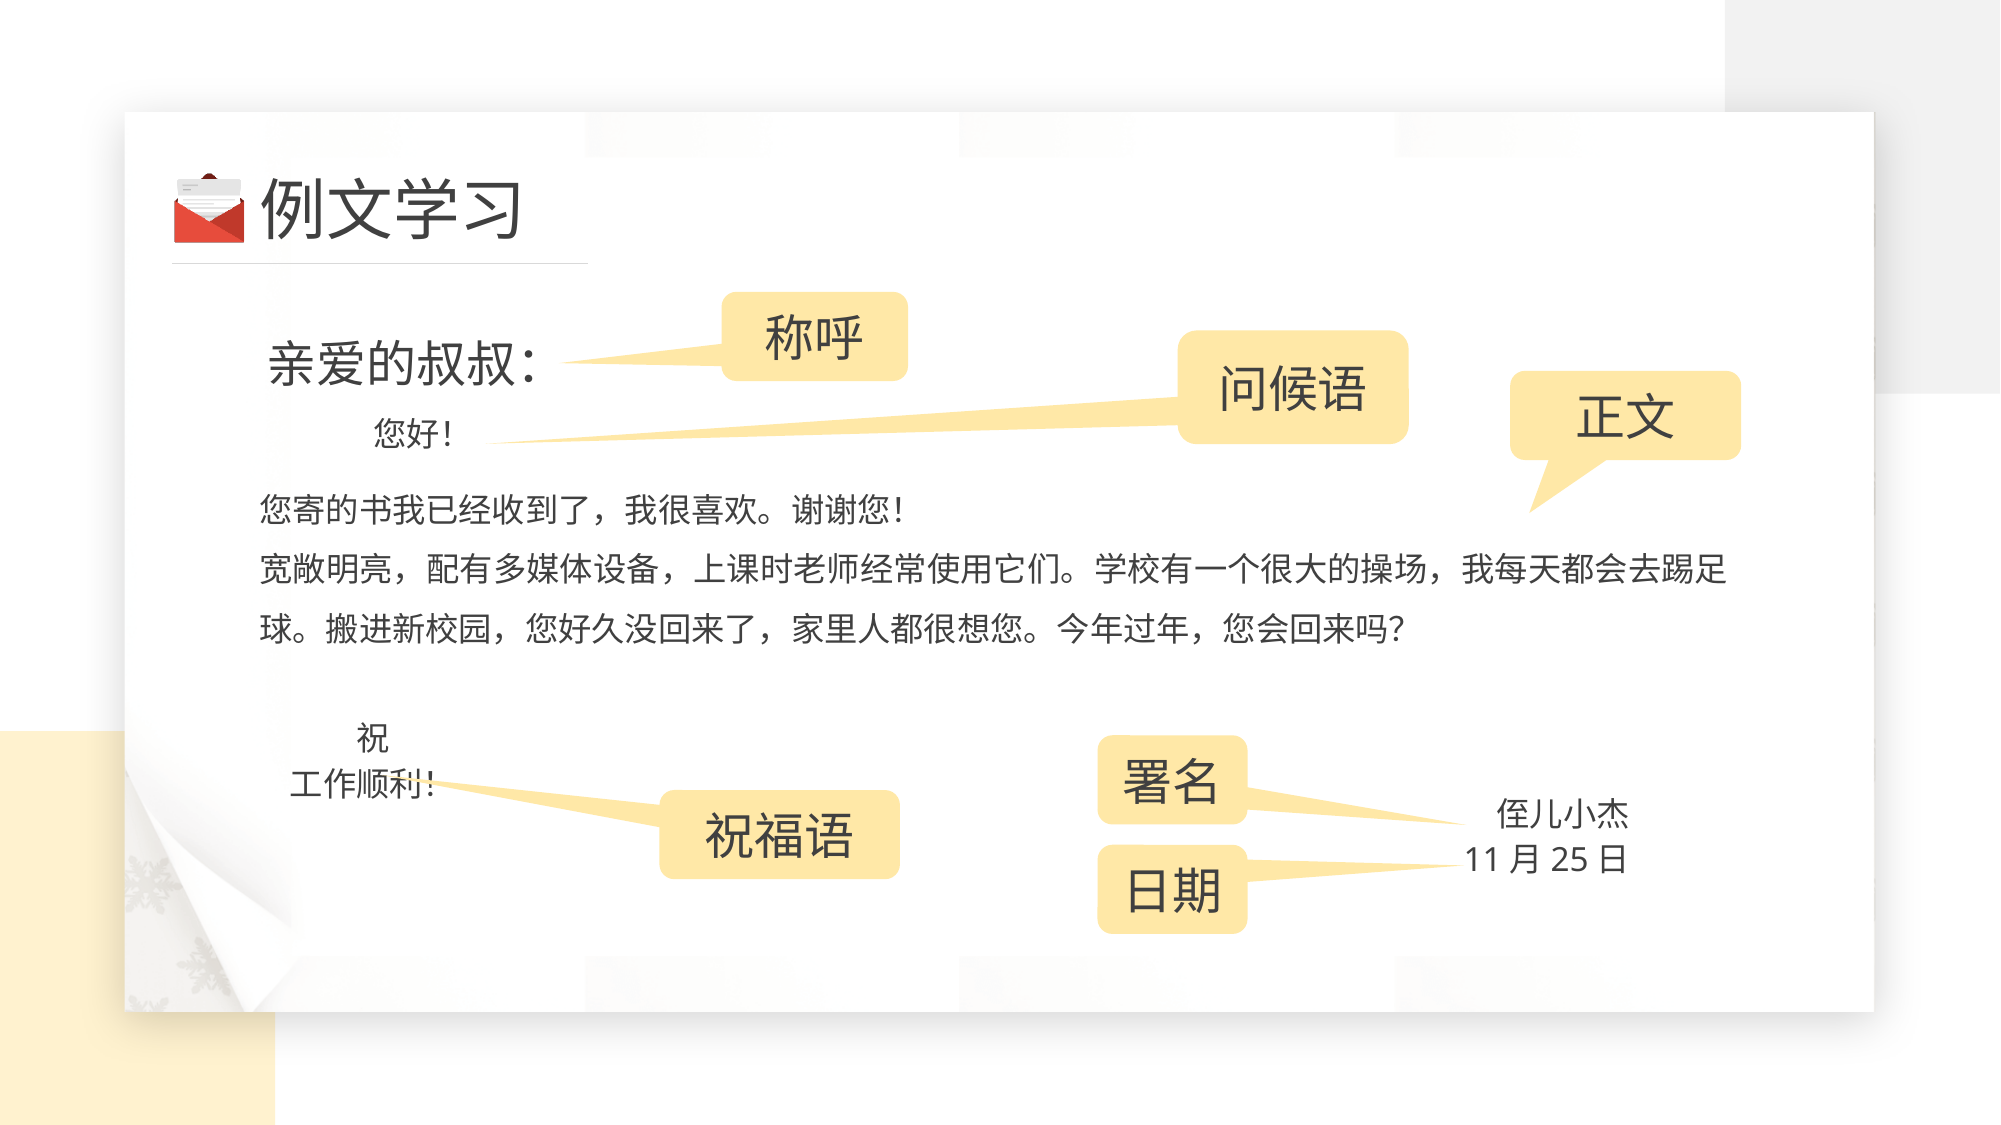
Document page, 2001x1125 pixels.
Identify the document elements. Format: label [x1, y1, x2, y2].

text_box [0, 0, 2000, 1125]
text_box [255, 711, 491, 809]
text_box [1369, 786, 1642, 884]
picture [124, 112, 1876, 1012]
